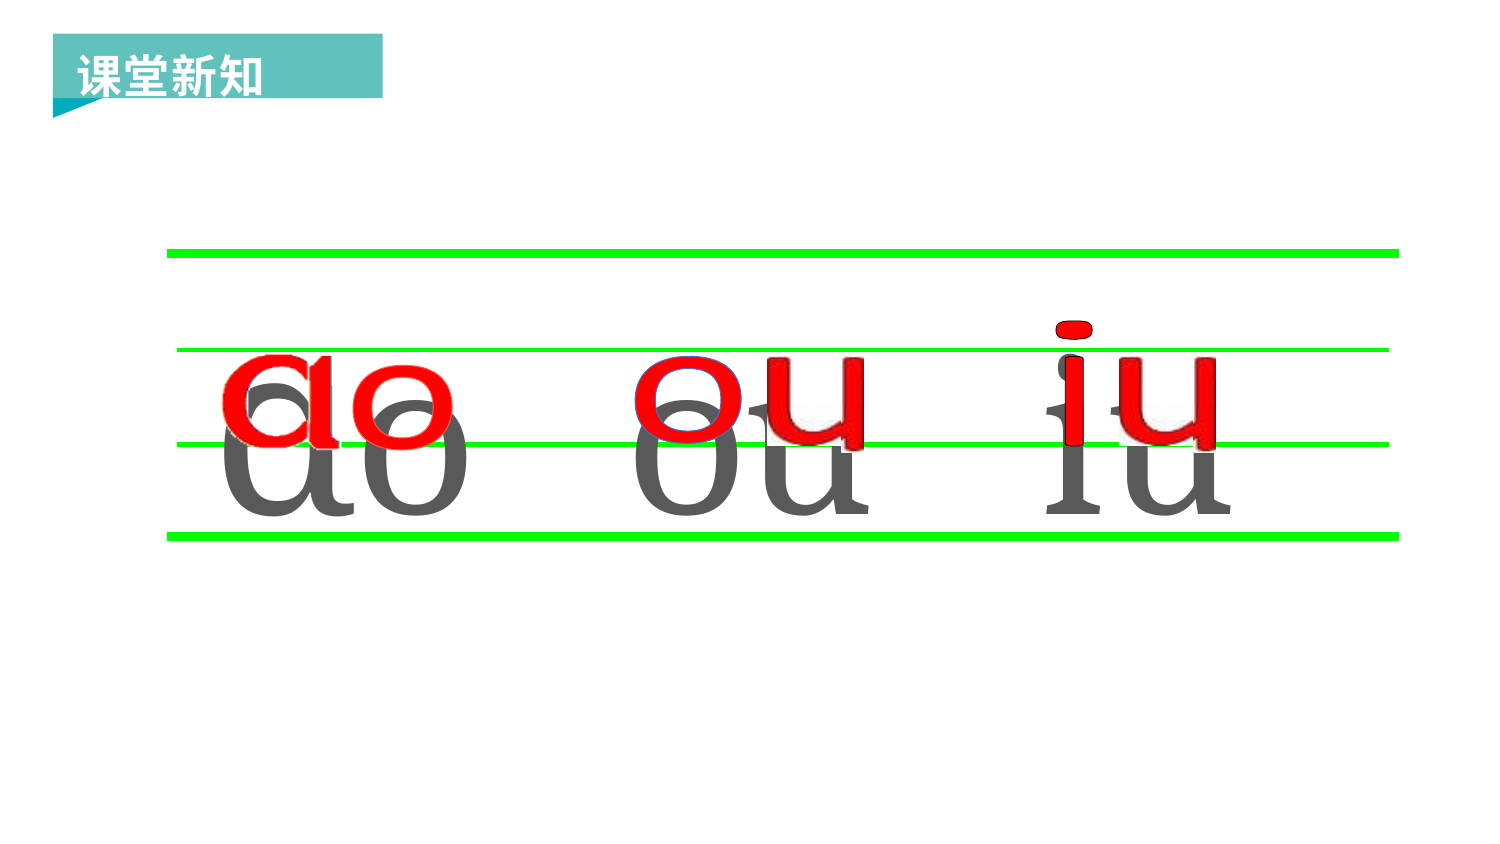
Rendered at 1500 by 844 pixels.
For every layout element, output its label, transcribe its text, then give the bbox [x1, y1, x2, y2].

list 课堂新知 [61, 46, 383, 94]
picture [108, 209, 1459, 573]
